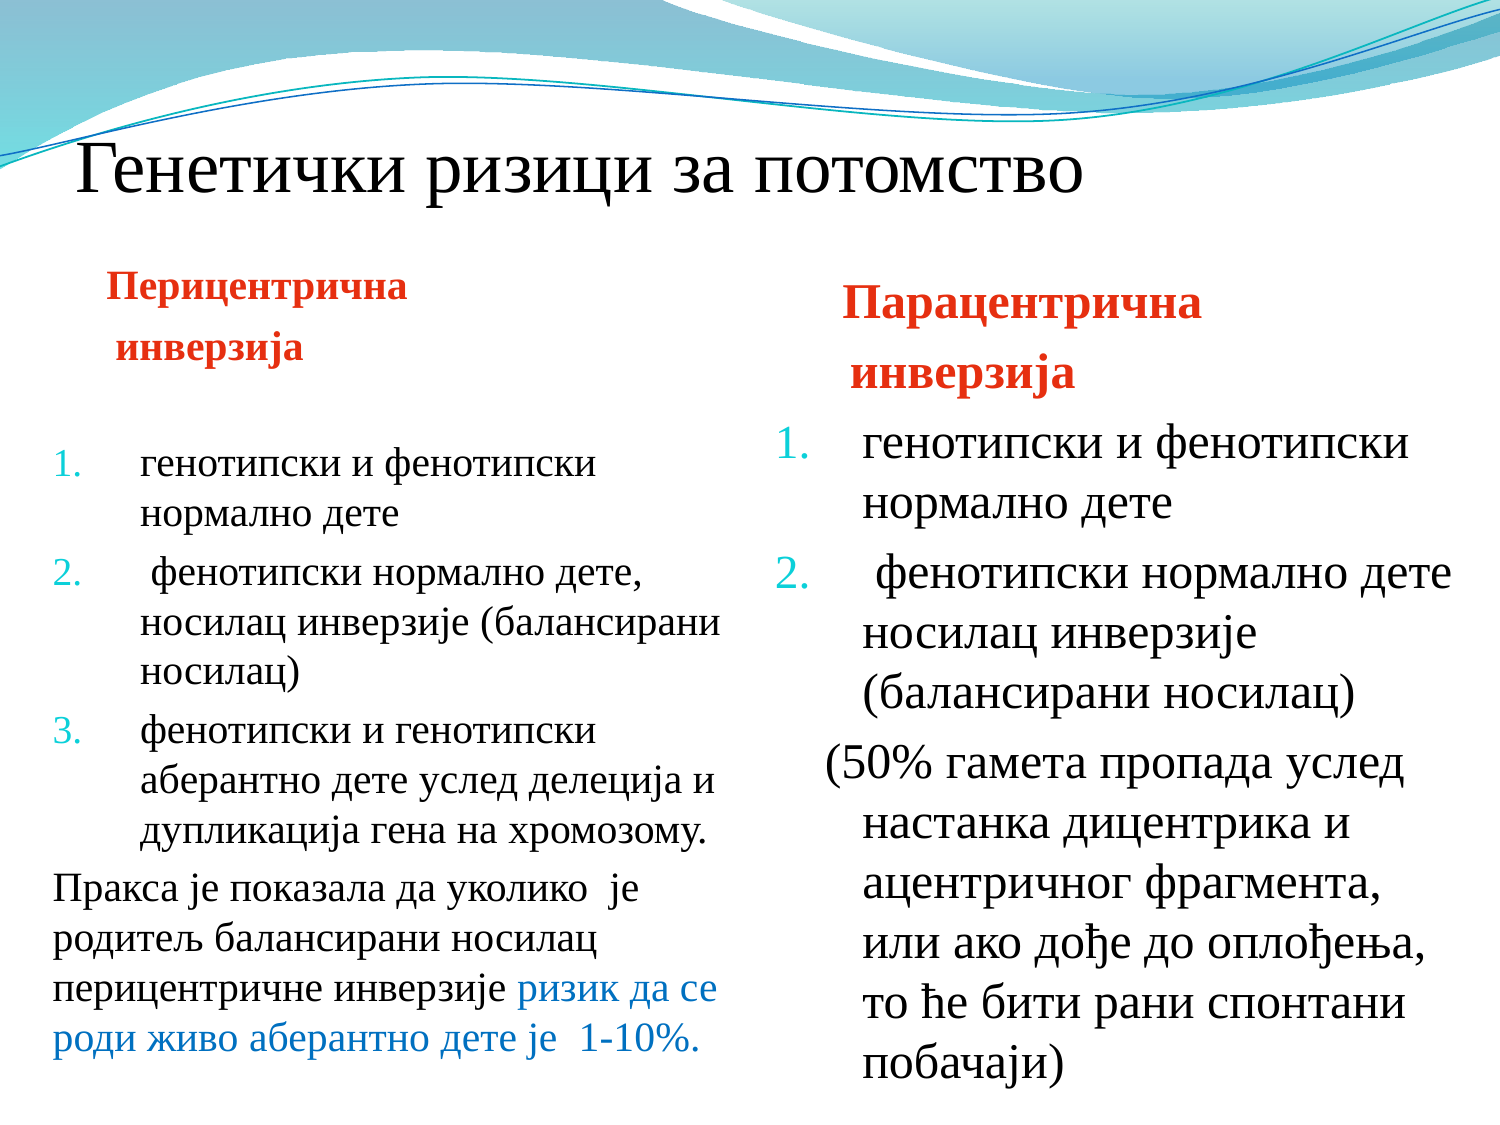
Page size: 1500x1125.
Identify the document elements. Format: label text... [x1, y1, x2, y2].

list Парацентрична инверзија генотипски и фенотипски нормално дете фенотипски нормално дете носилац инверзије (балансирани носилац) (50% гамета пропада услед настанка дицентрика и ацентричног фрагмента, или ако дође до оплођења, то ће бити рани спонтани побачаји) [759, 256, 1487, 1082]
list Перицентрична инверзија генотипски и фенотипски нормално дете фенотипски нормално дете, носилац инверзије (балансирани носилац) фенотипски и генотипски аберантно дете услед делеција и дупликација гена на хромозому. Пракса је показала да уколико је родитељ балансирани носилац перицентричне инверзије ризик да се роди живо аберантно дете је 1-10%. [37, 237, 751, 1082]
title Генетички ризици за потомство [74, 70, 1426, 209]
